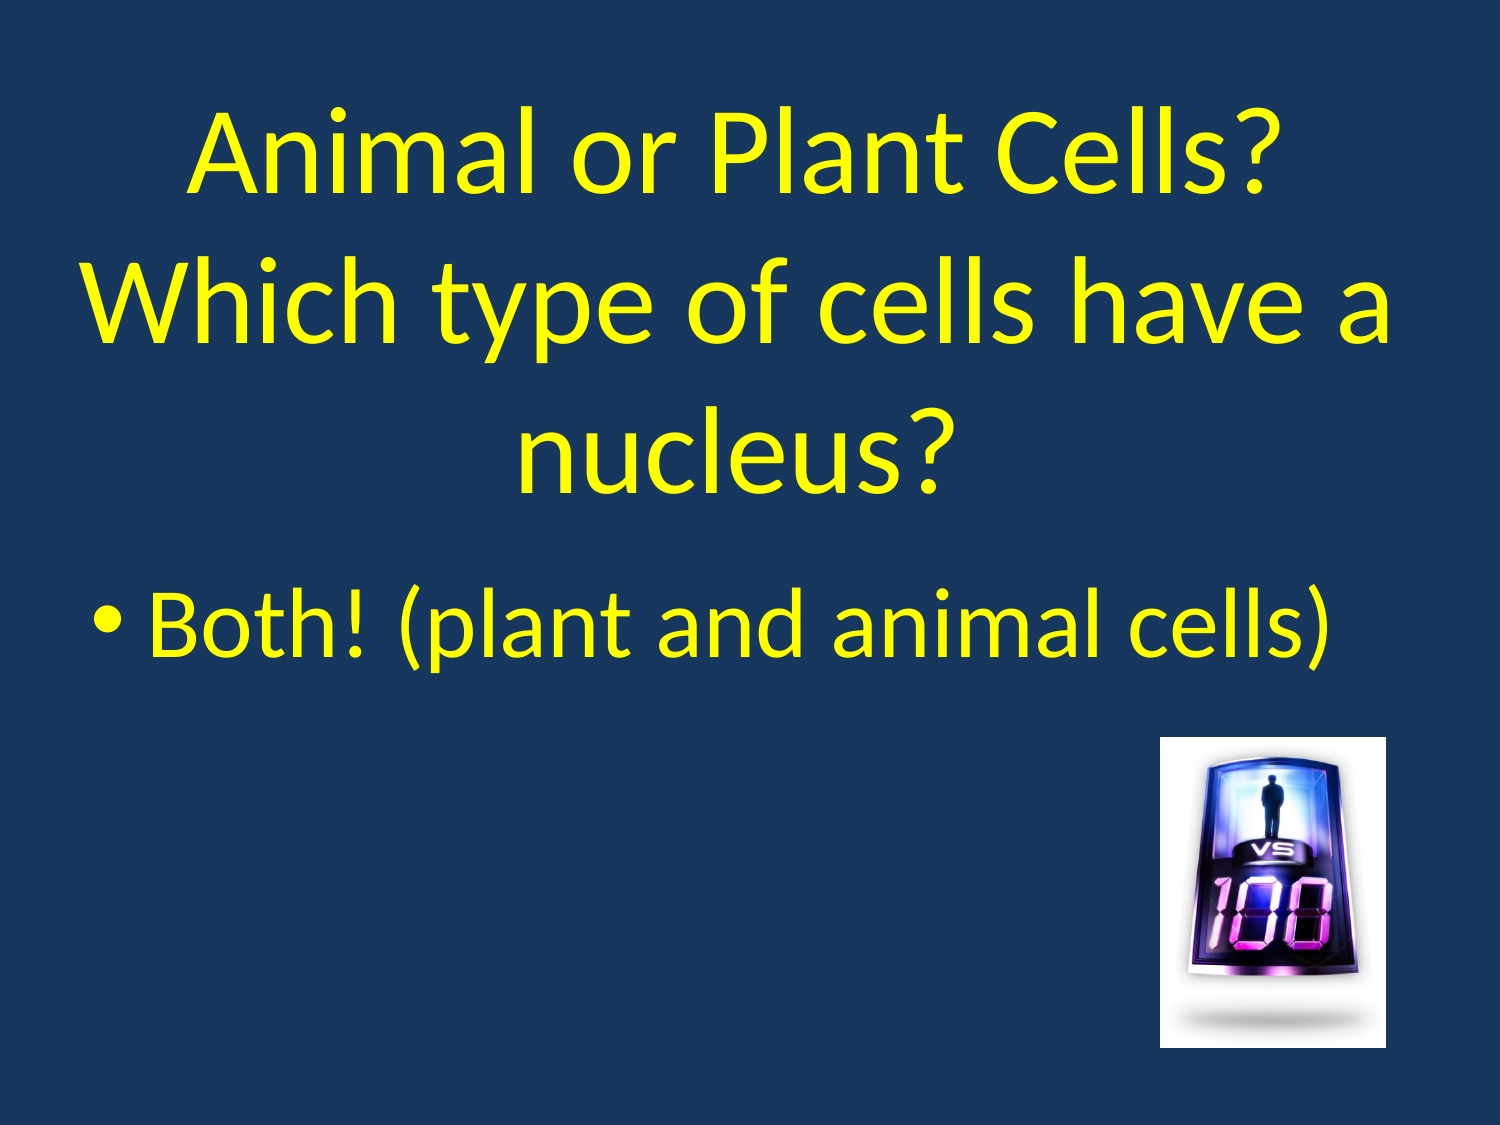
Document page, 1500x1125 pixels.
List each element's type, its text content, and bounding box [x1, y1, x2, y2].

title Animal or Plant Cells? Which type of cells have a nucleus? [62, 200, 1413, 388]
picture [1160, 737, 1386, 1049]
list Both! (plant and animal cells) [75, 549, 1425, 725]
